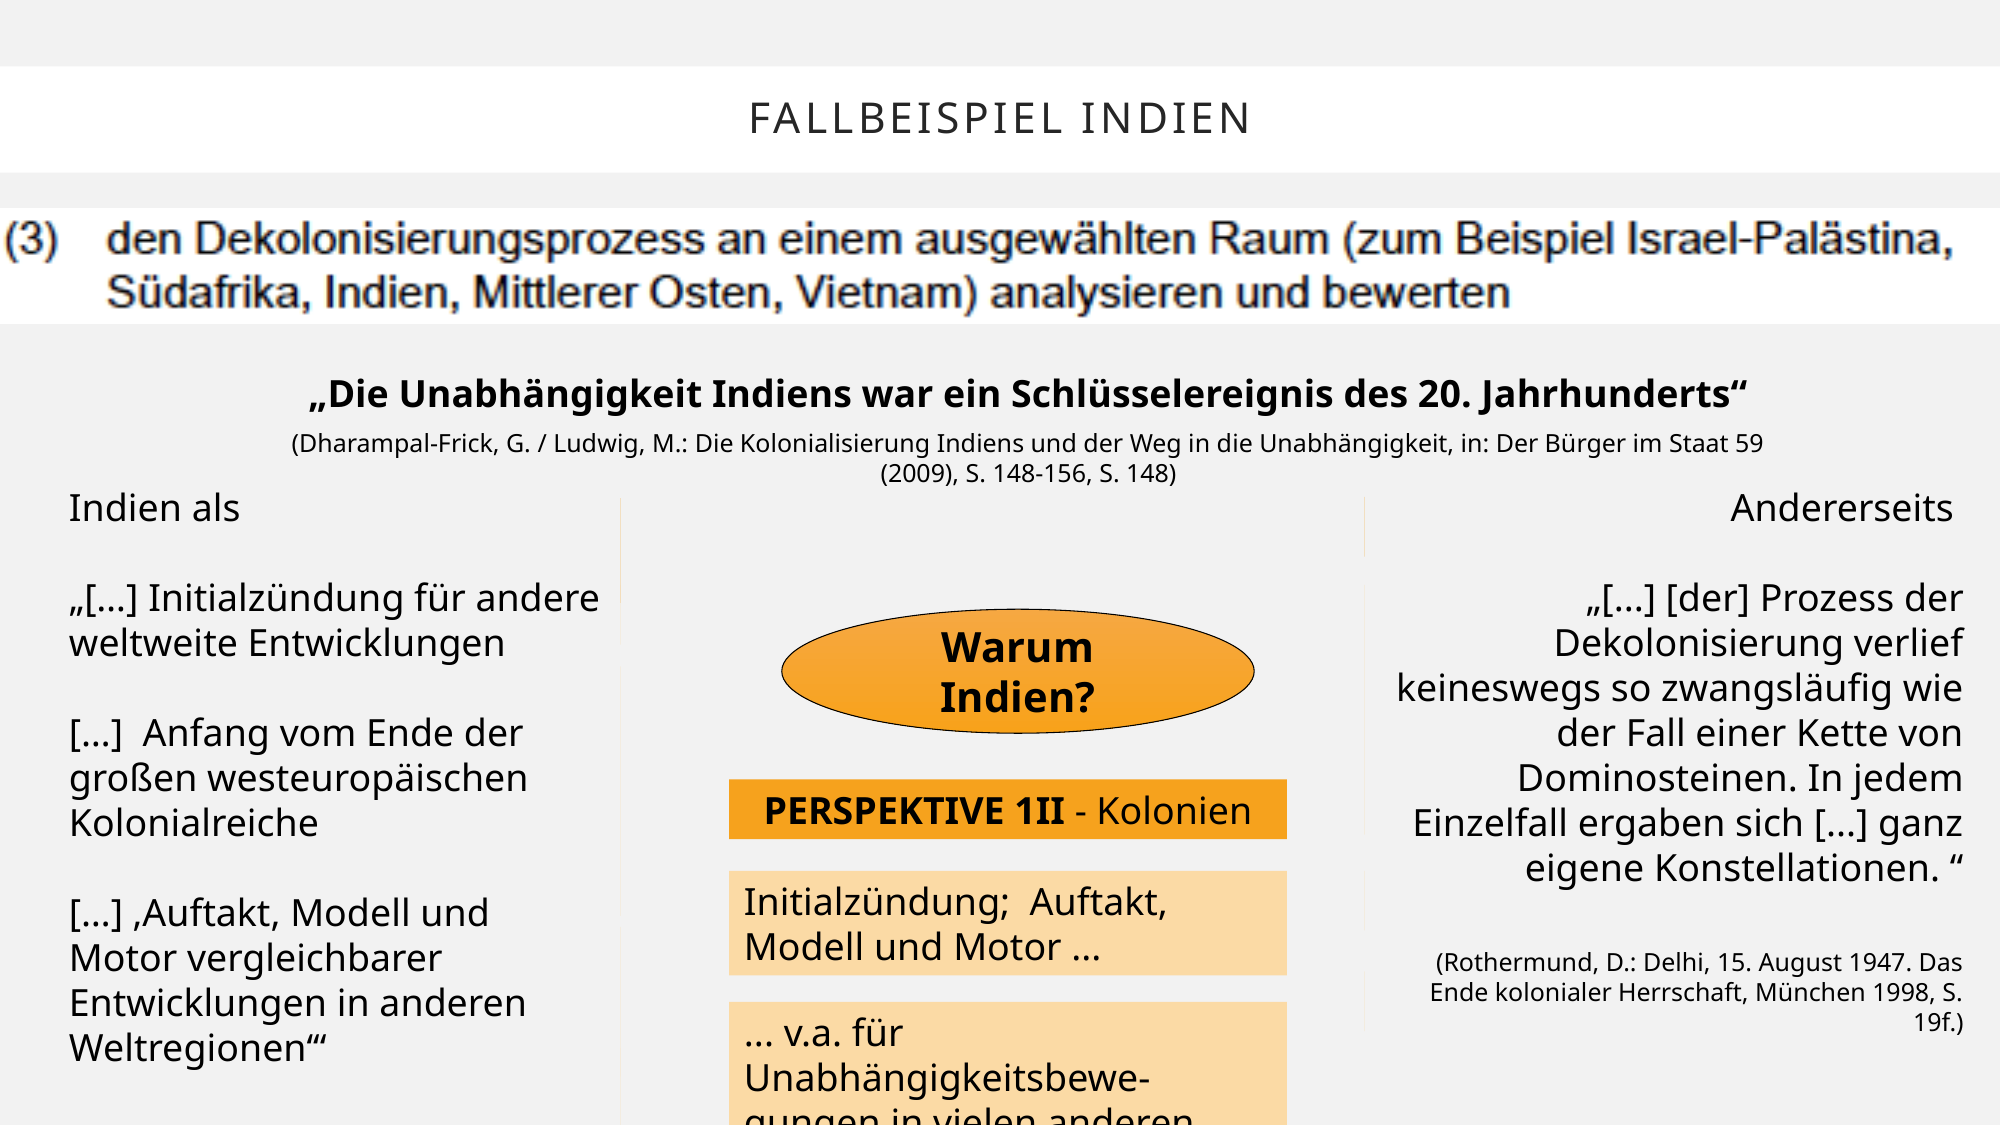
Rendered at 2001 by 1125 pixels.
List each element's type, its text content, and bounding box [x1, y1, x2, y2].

title Fallbeispiel Indien [0, 64, 2000, 175]
text_box ... v.a. für Unabhängigkeitsbewe-gungen in vielen anderen Kolonien [729, 1001, 1287, 1125]
text_box „Die Unabhängigkeit Indiens war ein Schlüsselereignis des 20. Jahrhunderts“ (Dharampal-Frick, G. / Ludwig, M.: Die Kolonialisierung Indiens und der Weg in die Unabhängigkeit, in: Der Bürger im Staat 59 (2009), S. 148-156, S. 148) [246, 362, 1811, 495]
text_box Initialzündung; Auftakt, Modell und Motor ... [729, 870, 1287, 976]
text_box PERSPEKTIVE 1II - Kolonien [729, 779, 1287, 840]
text_box Andererseits „[...] [der] Prozess der Dekolonisierung verlief keineswegs so zwangsläufig wie der Fall einer Kette von Dominosteinen. In jedem Einzelfall ergaben sich [...] ganz eigene Konstellationen. “ (Rothermund, D.: Delhi, 15. August 1947. Das Ende kolonialer Herrschaft, München 1998, S. 19f.) [1364, 476, 1979, 1125]
picture [0, 208, 2001, 324]
text_box Warum Indien? [781, 608, 1255, 734]
text_box Indien als „[…] Initialzündung für andere weltweite Entwicklungen […] Anfang vom Ende der großen westeuropäischen Kolonialreiche […] ‚Auftakt, Modell und Motor vergleichbarer Entwicklungen in anderen Weltregionen‘“ (Dharampal-Frick/Ludwig: Indien, S. 148) [54, 476, 621, 1125]
